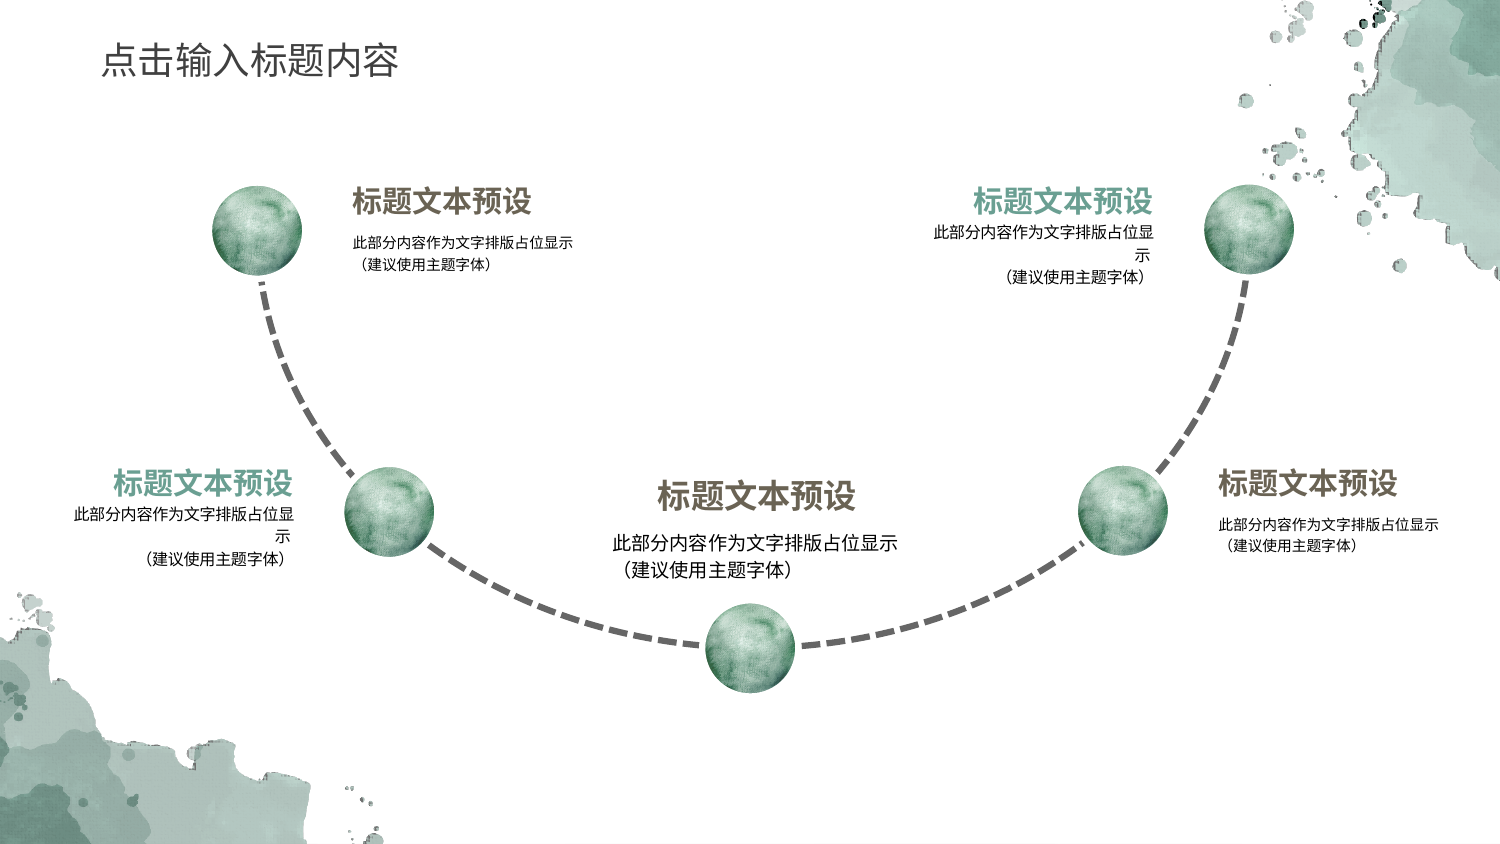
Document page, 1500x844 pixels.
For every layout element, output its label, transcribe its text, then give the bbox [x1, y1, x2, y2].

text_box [1170, 464, 1450, 570]
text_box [304, 182, 584, 288]
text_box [600, 466, 915, 601]
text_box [922, 182, 1202, 288]
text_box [208, 0, 1298, 697]
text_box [62, 464, 342, 570]
text_box 点击输入标题内容 [100, 28, 203, 91]
